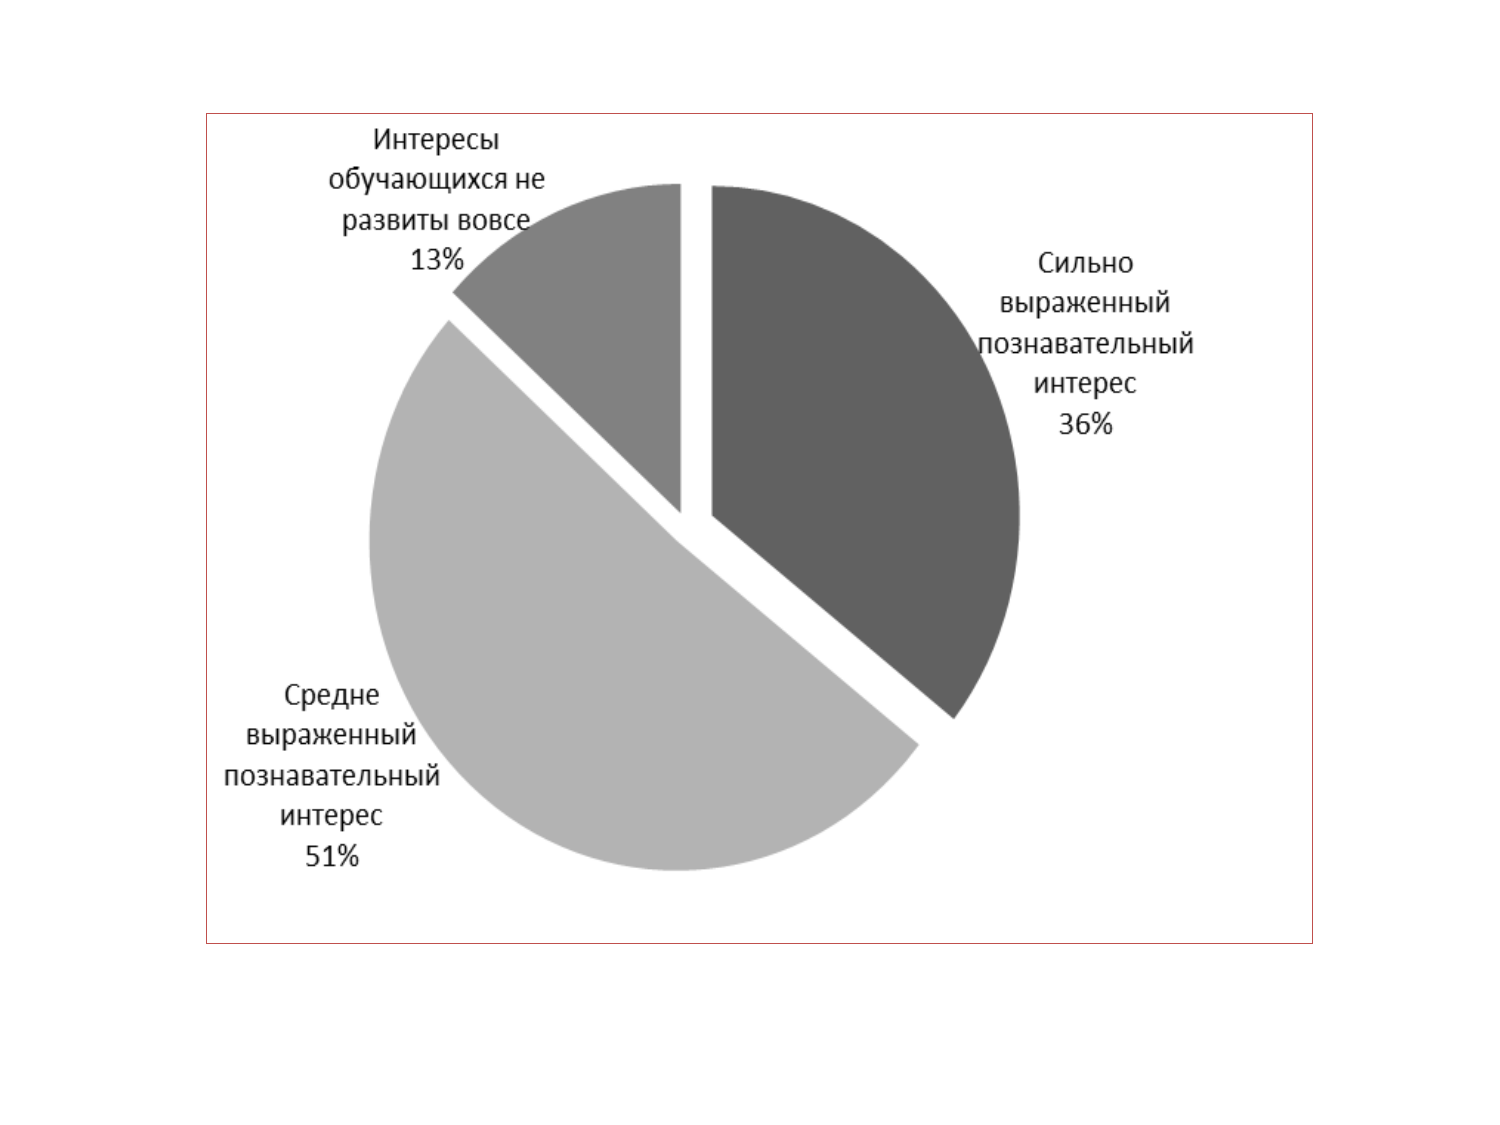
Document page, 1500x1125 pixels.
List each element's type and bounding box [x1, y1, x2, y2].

picture [206, 113, 1314, 944]
